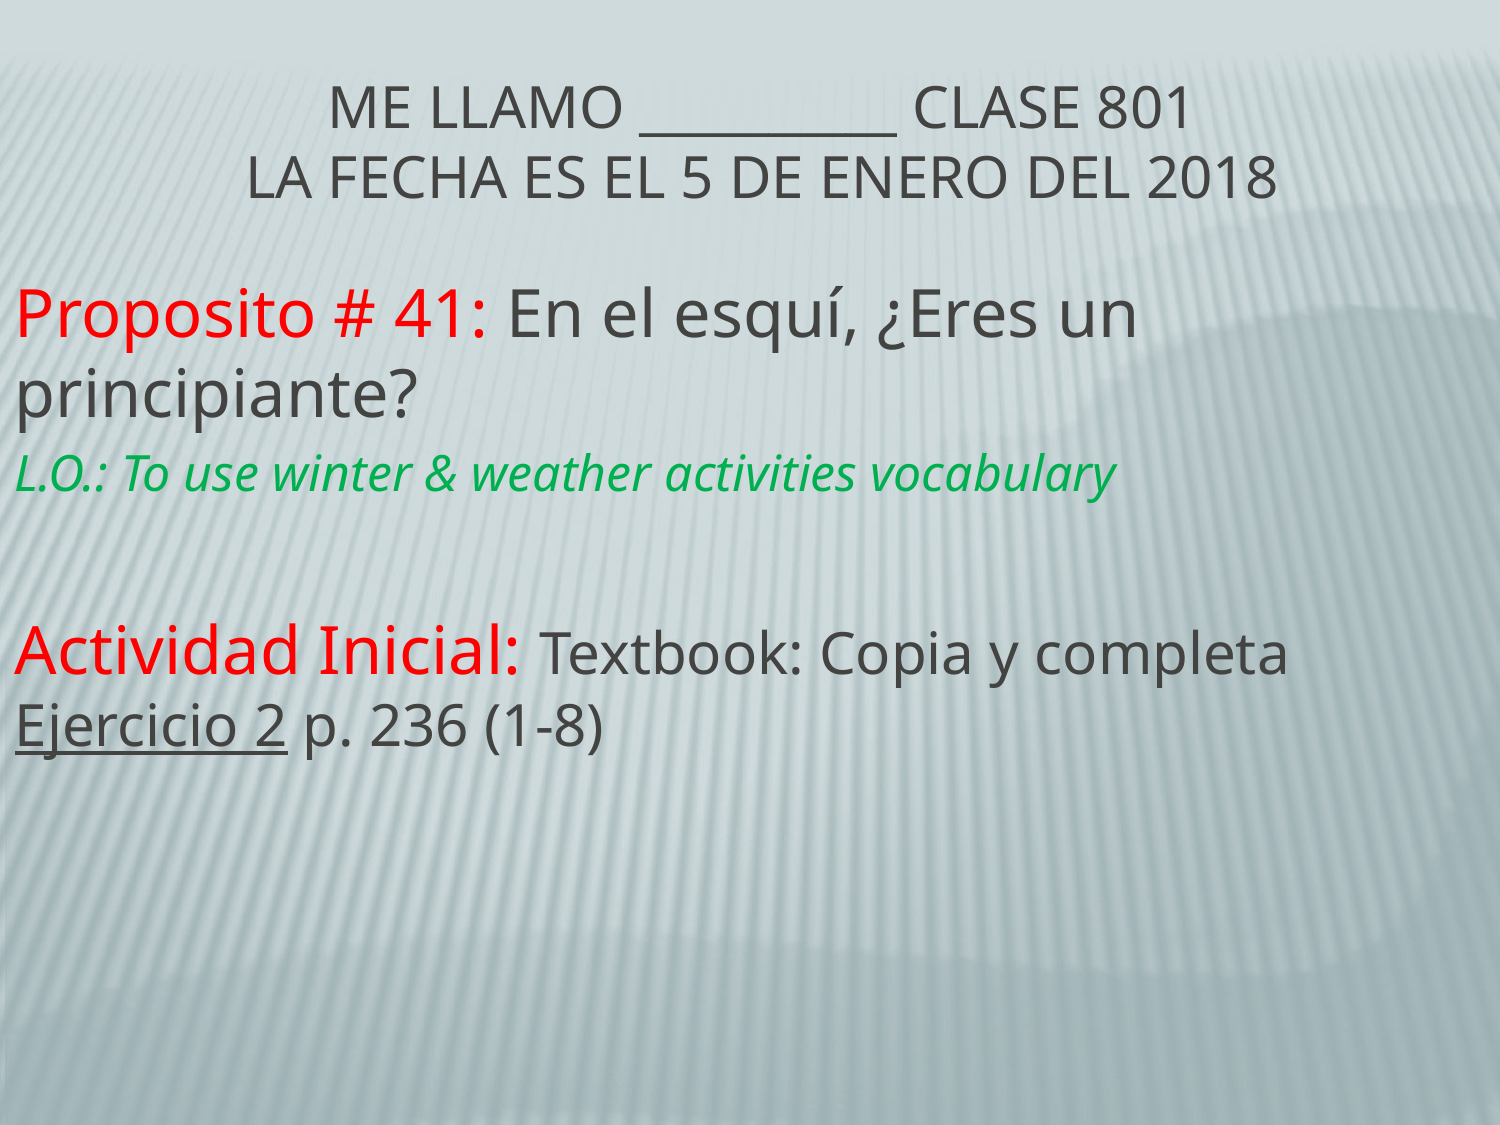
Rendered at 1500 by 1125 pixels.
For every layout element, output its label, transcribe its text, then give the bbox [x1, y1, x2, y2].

text_box Me llamo __________ Clase 801 la fecha es el 5 de ENERO del 2018 [49, 62, 1475, 170]
text_box Proposito # 41: En el esquí, ¿Eres un principiante? L.O.: To use winter & weather activities vocabulary Actividad Inicial: Textbook: Copia y completa Ejercicio 2 p. 236 (1-8) [0, 170, 1475, 913]
